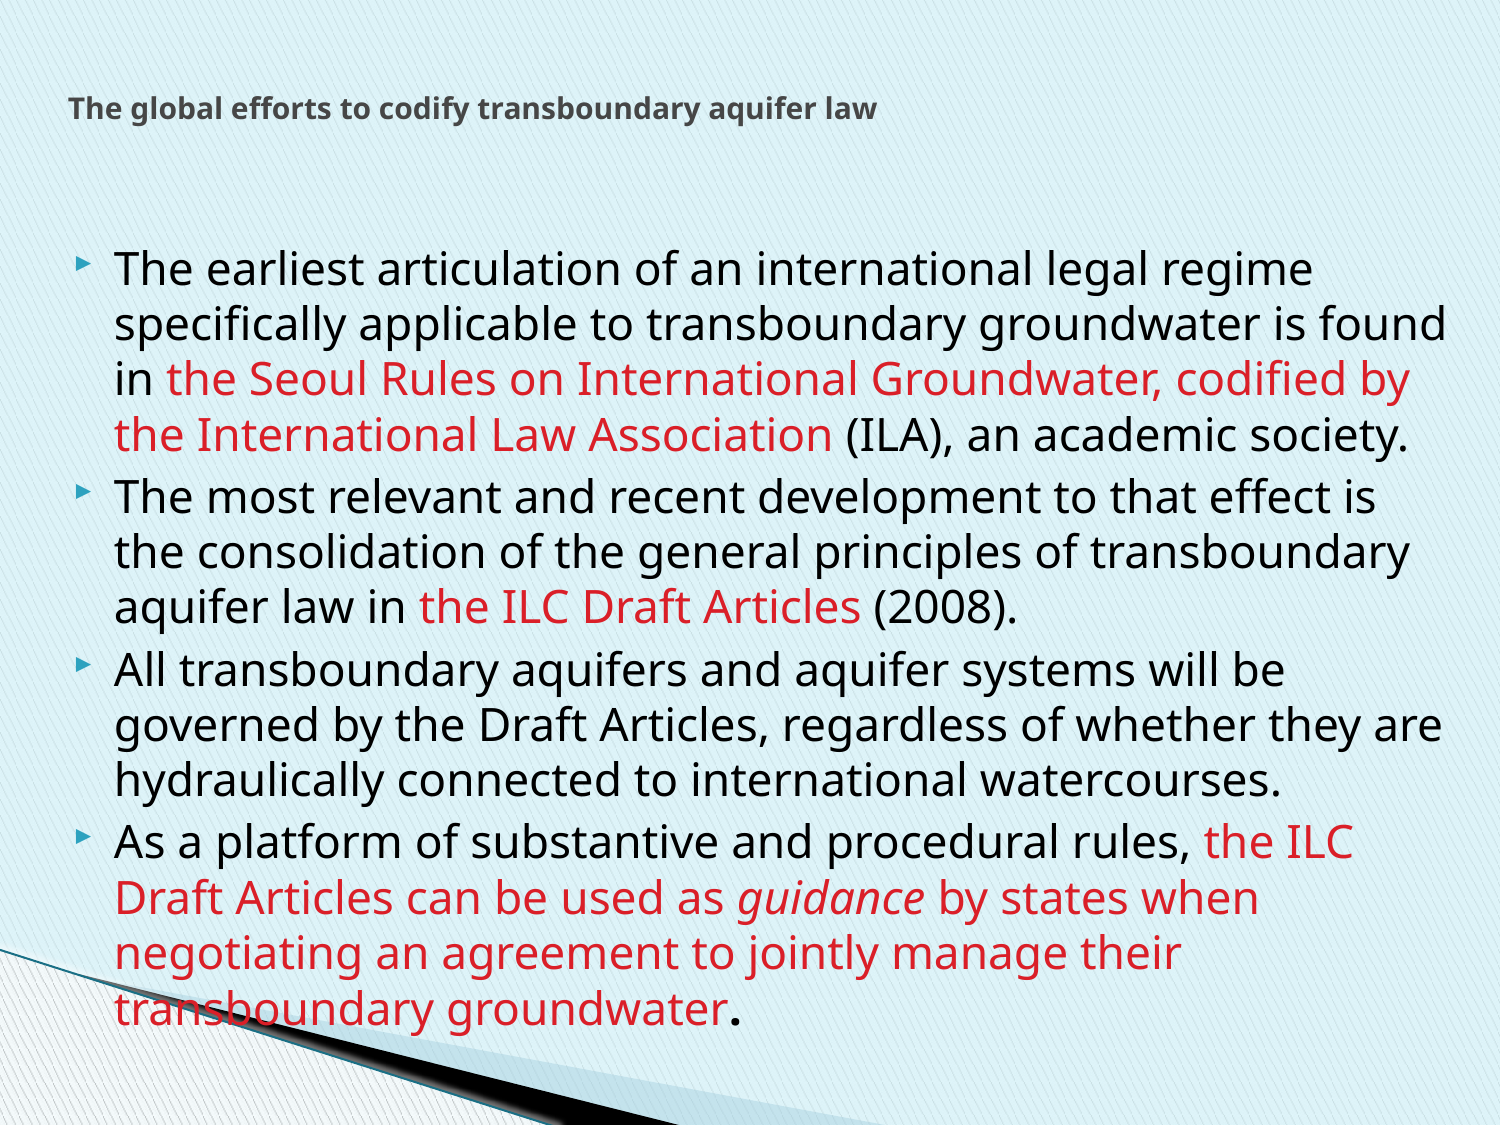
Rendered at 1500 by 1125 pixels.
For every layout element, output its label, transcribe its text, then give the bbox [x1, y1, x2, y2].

title The global efforts to codify transboundary aquifer law [53, 0, 1500, 173]
list The earliest articulation of an international legal regime specifically applicable to transboundary groundwater is found in the Seoul Rules on International Groundwater, codified by the International Law Association (ILA), an academic society. The most relevant and recent development to that effect is the consolidation of the general principles of transboundary aquifer law in the ILC Draft Articles (2008). All transboundary aquifers and aquifer systems will be governed by the Draft Articles, regardless of whether they are hydraulically connected to international watercourses. As a platform of substantive and procedural rules, the ILC Draft Articles can be used as guidance by states when negotiating an agreement to jointly manage their transboundary groundwater. [41, 231, 1471, 1059]
